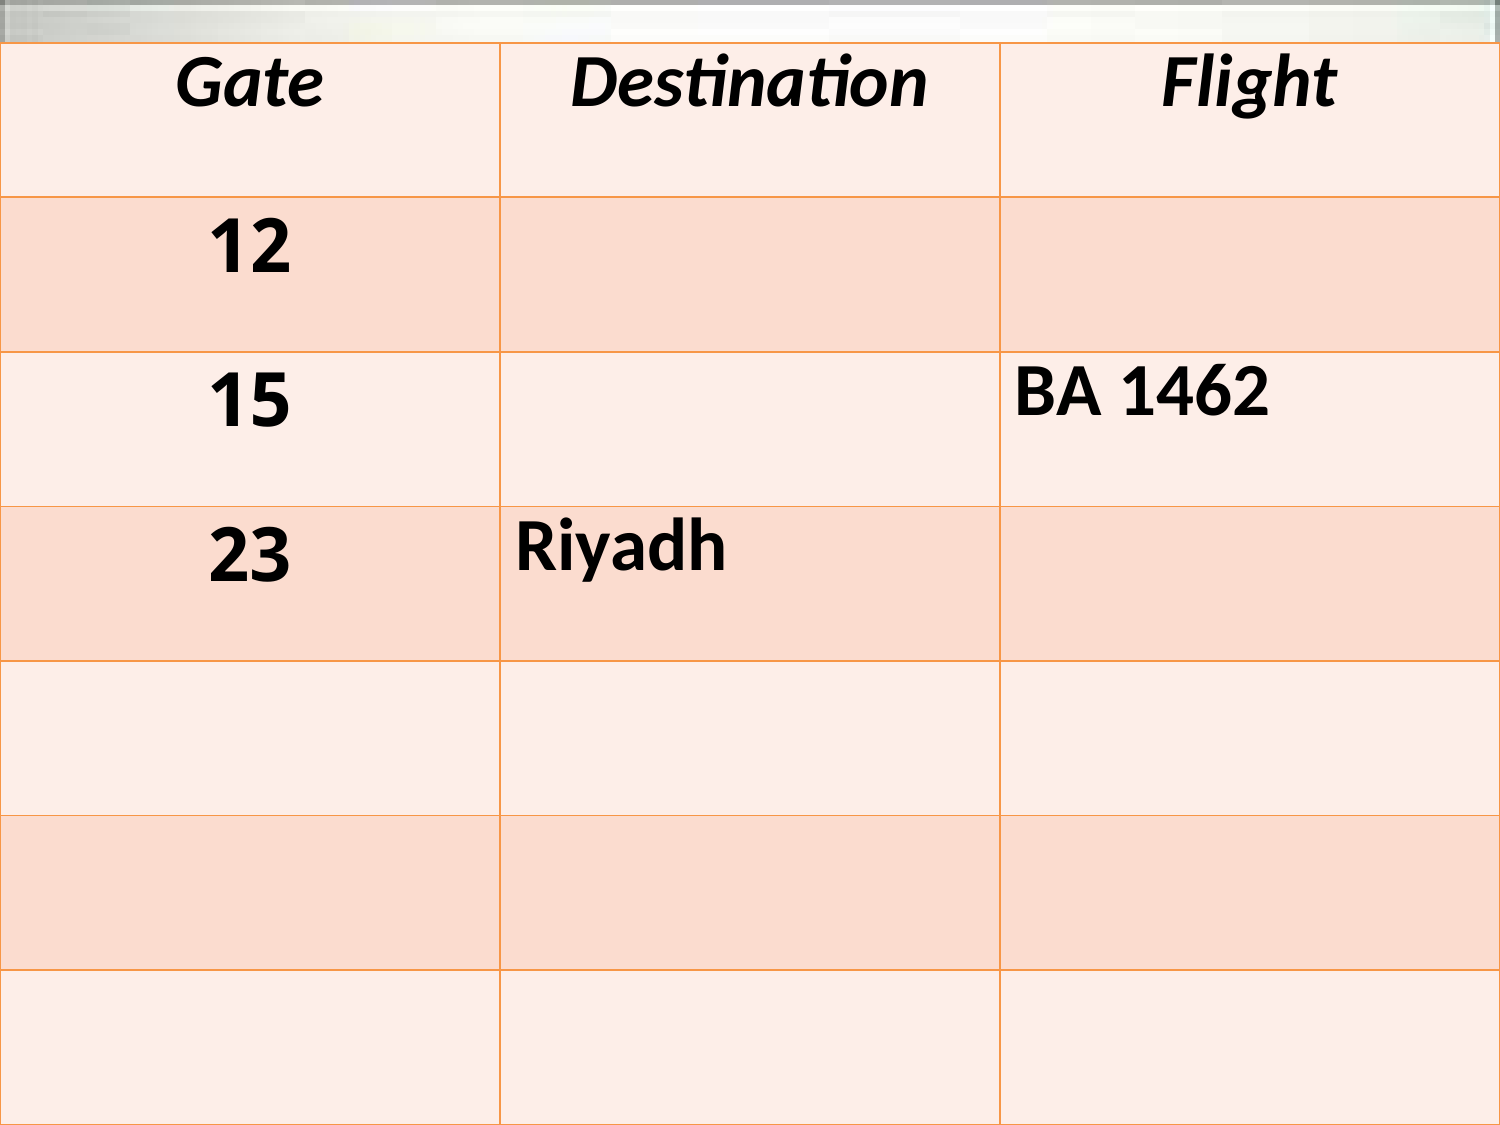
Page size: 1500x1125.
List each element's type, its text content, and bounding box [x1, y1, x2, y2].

table_cell [1001, 971, 1499, 1124]
table_header Gate [1, 44, 499, 196]
table_cell [1, 816, 499, 969]
table_cell 12 [1, 198, 499, 351]
table_cell [1001, 507, 1499, 660]
table_cell [1001, 662, 1499, 815]
table_cell Riyadh [501, 507, 999, 660]
table_cell [1001, 816, 1499, 969]
picture [0, 0, 1500, 42]
table_cell [1, 662, 499, 815]
table_cell BA 1462 [1001, 353, 1499, 506]
table_header Destination [501, 44, 999, 196]
table_cell [1001, 198, 1499, 351]
table_cell [501, 662, 999, 815]
table_cell [1, 971, 499, 1124]
table_cell 23 [1, 507, 499, 660]
table_cell [501, 816, 999, 969]
table_cell [501, 198, 999, 351]
table_cell 15 [1, 353, 499, 506]
table_cell [501, 353, 999, 506]
table_header Flight [1001, 44, 1499, 196]
table_cell [501, 971, 999, 1124]
